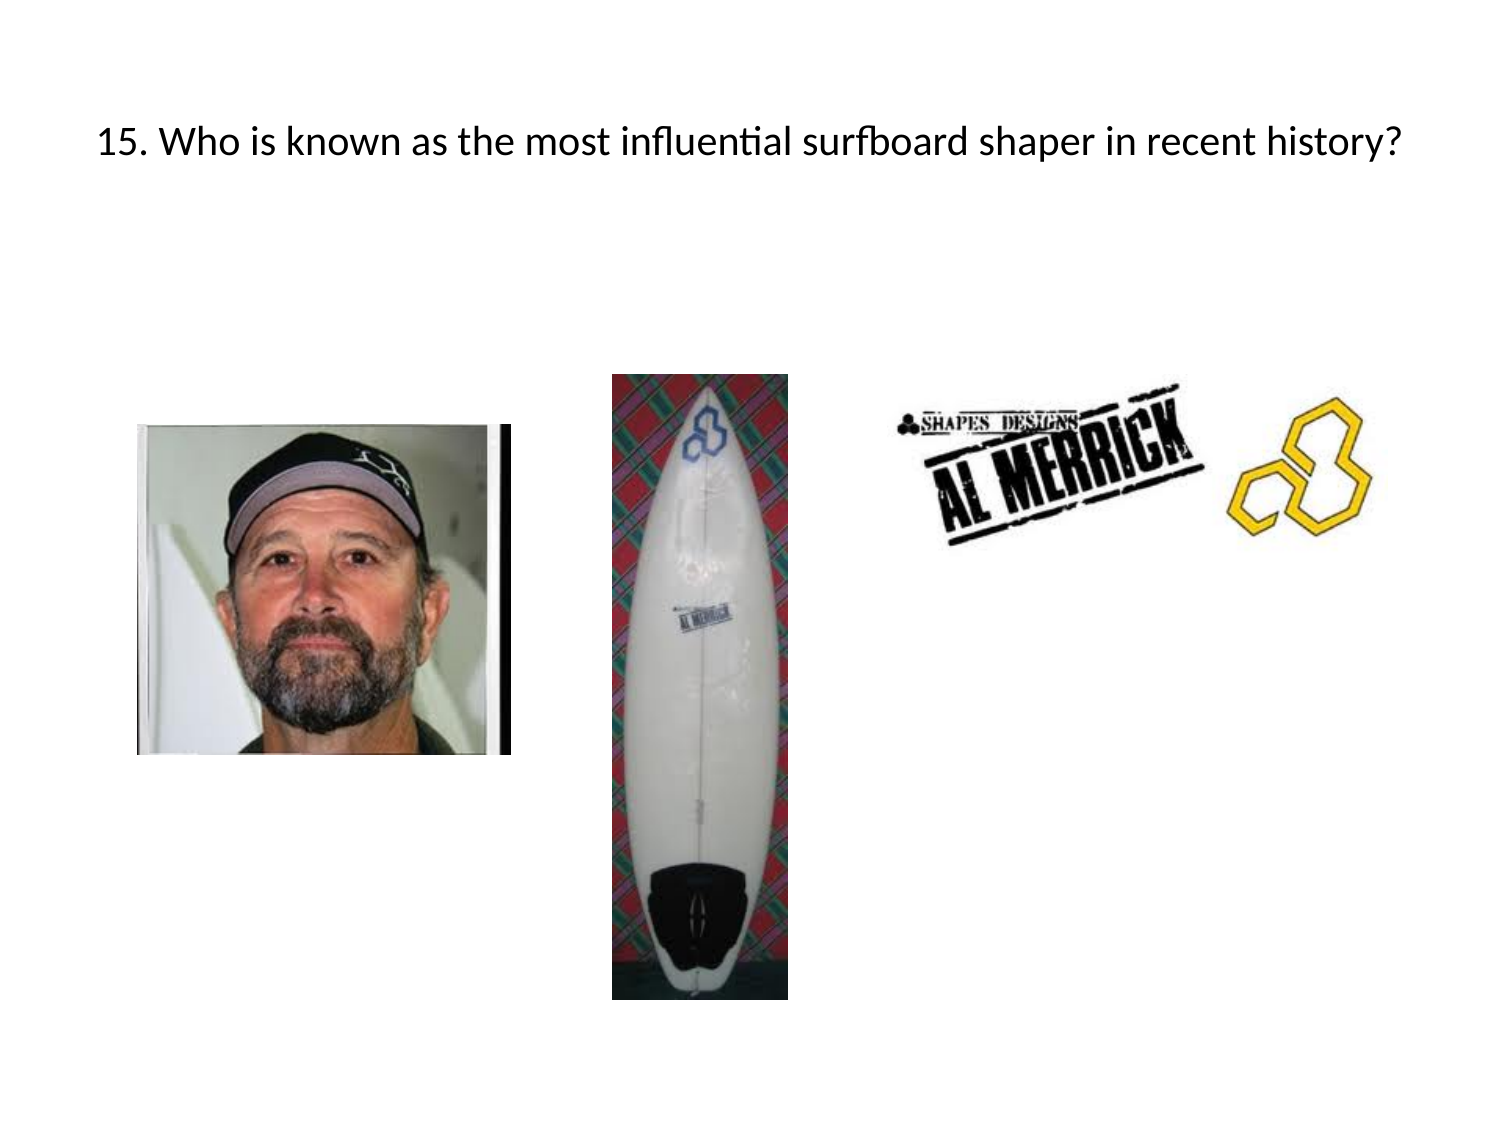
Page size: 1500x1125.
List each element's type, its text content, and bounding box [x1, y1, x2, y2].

picture [137, 424, 512, 755]
title 15. Who is known as the most influential surfboard shaper in recent history? [75, 45, 1425, 233]
picture [612, 374, 788, 1001]
picture [887, 374, 1388, 557]
